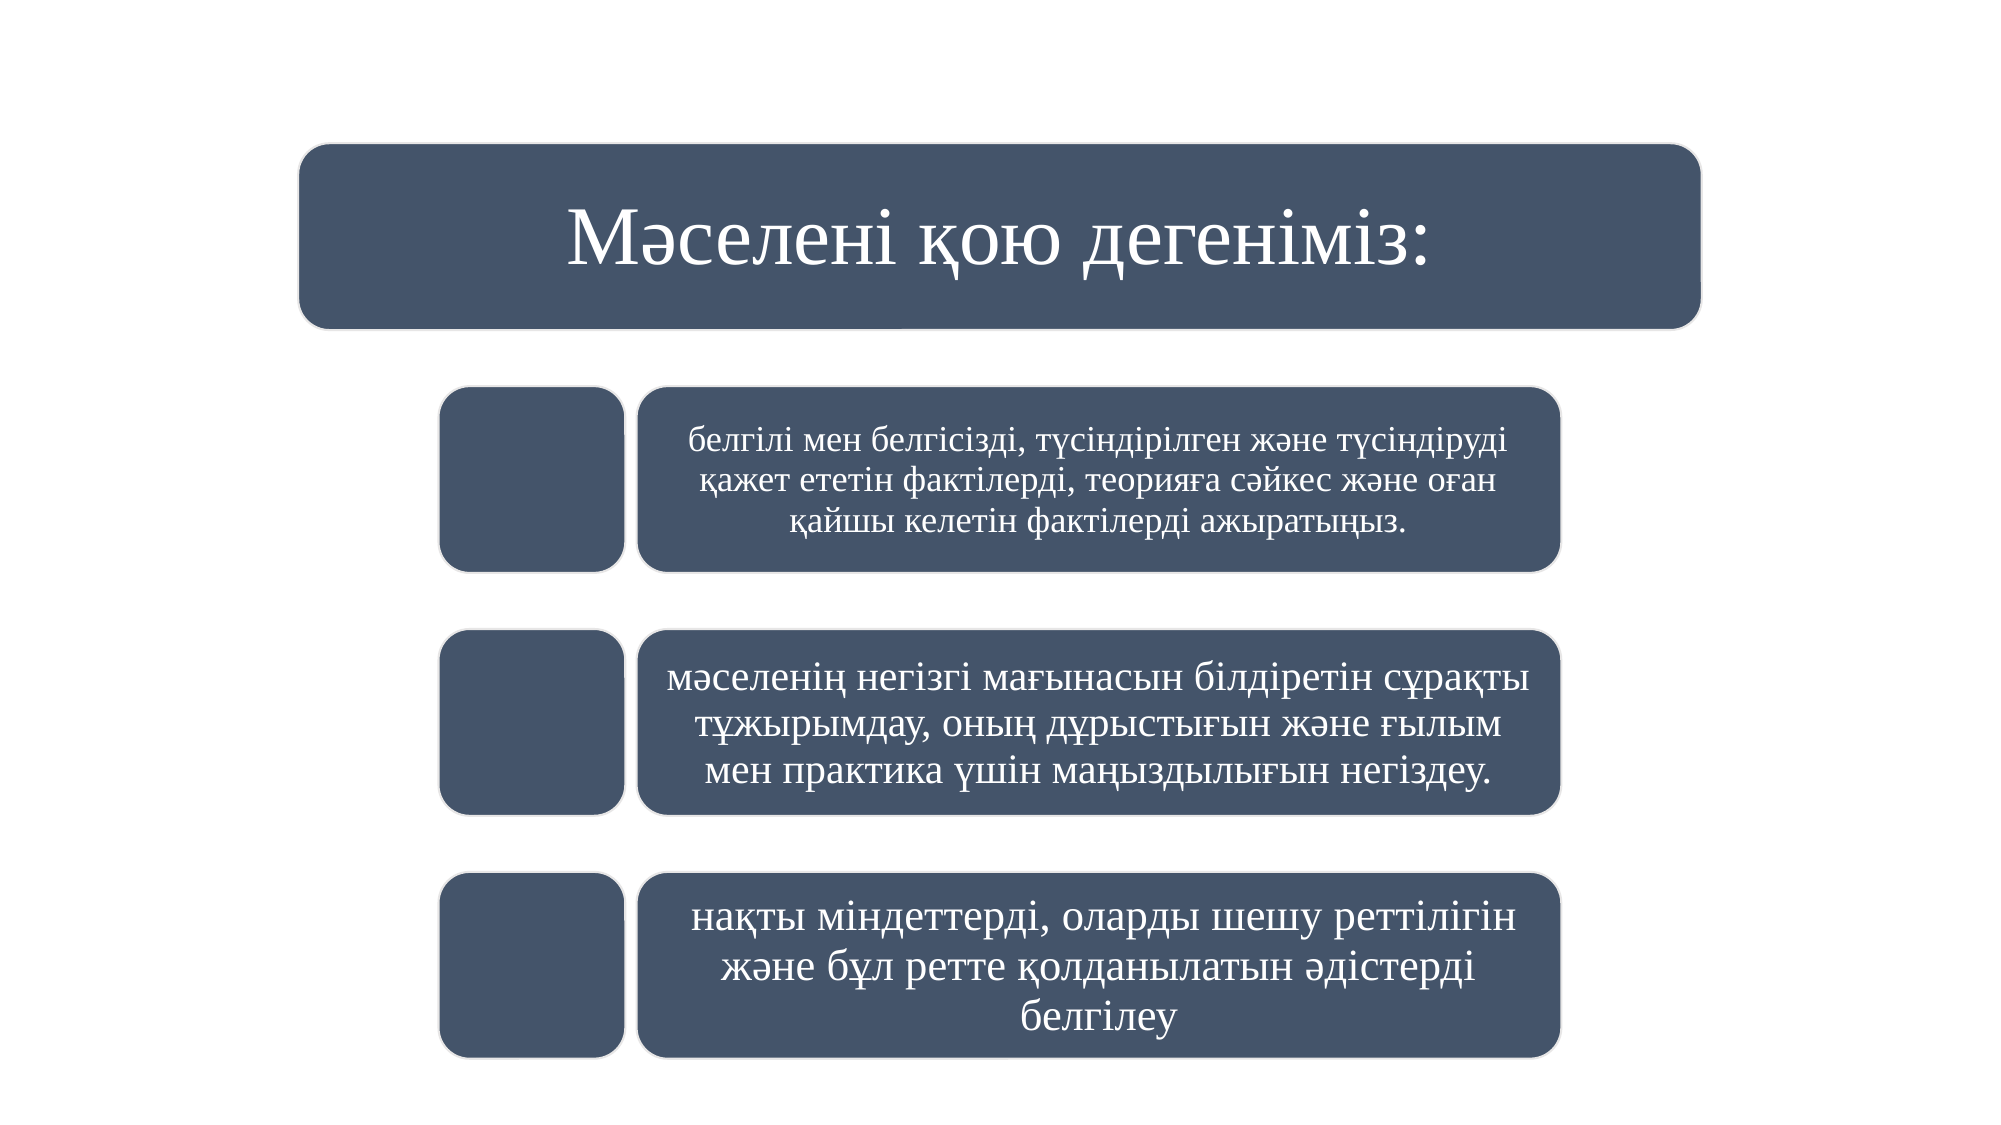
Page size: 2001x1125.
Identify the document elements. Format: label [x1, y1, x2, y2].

list [122, 143, 1878, 1059]
